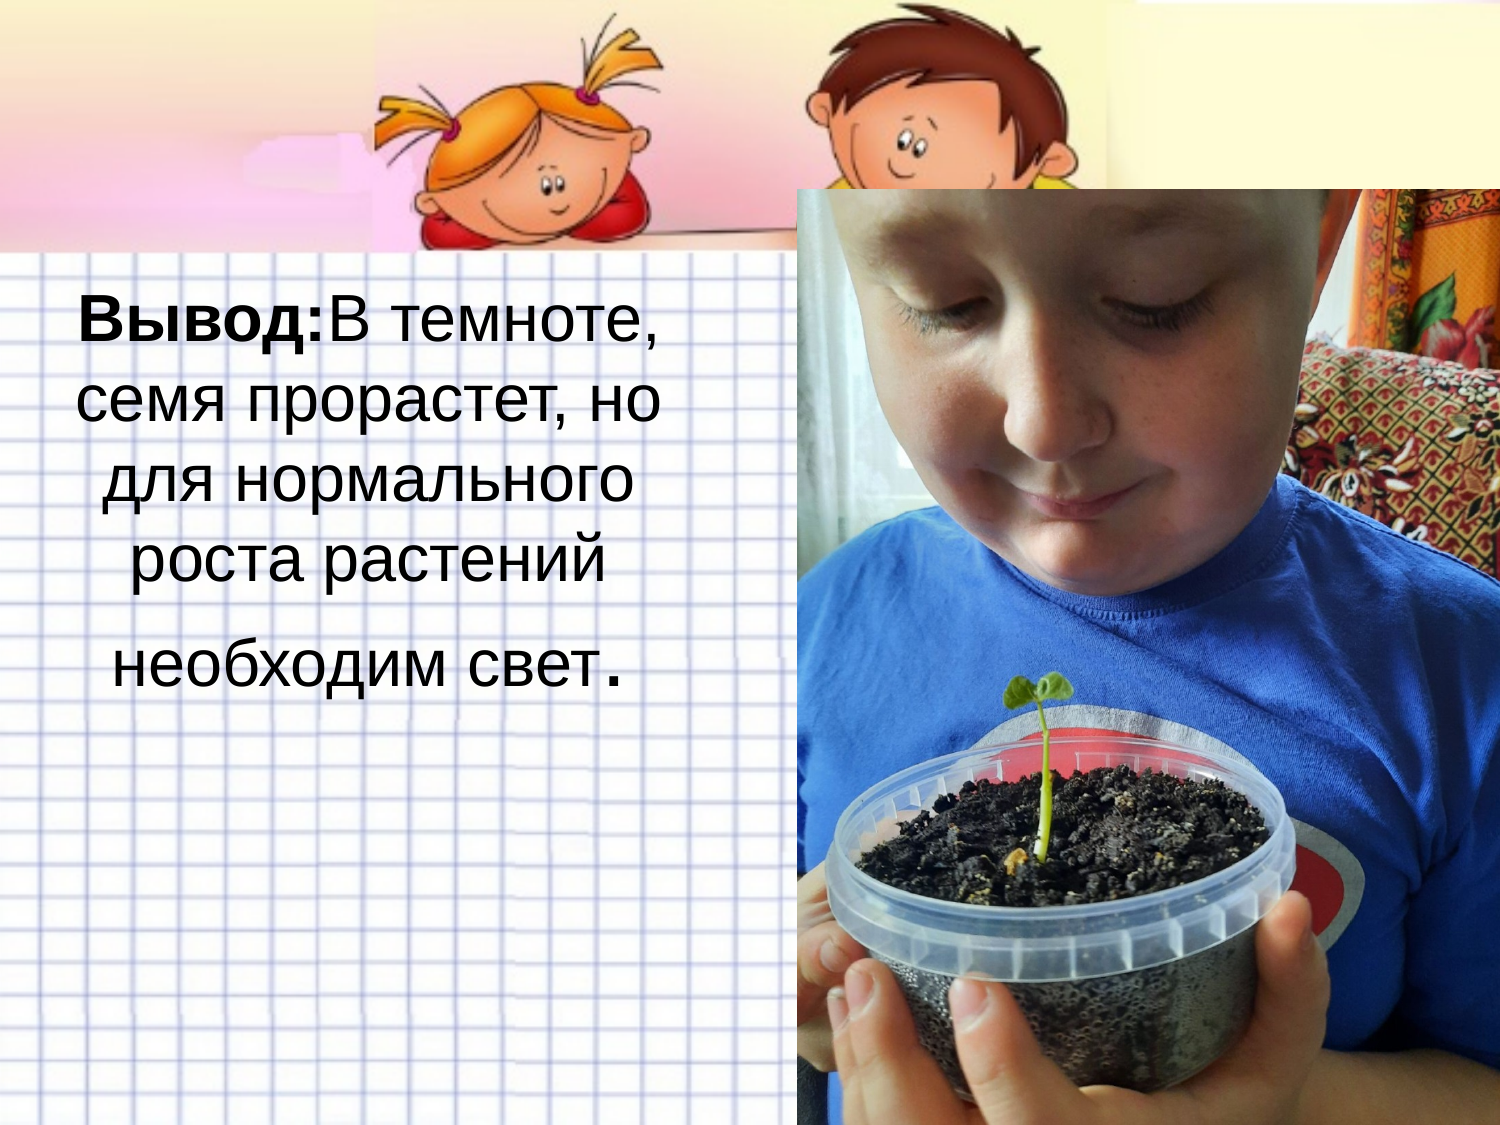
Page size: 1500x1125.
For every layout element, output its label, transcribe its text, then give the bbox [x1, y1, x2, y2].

text_box Вывод:В темноте, семя прорастет, но для нормального роста растений необходим свет. [0, 267, 739, 712]
picture [0, 0, 1500, 1125]
